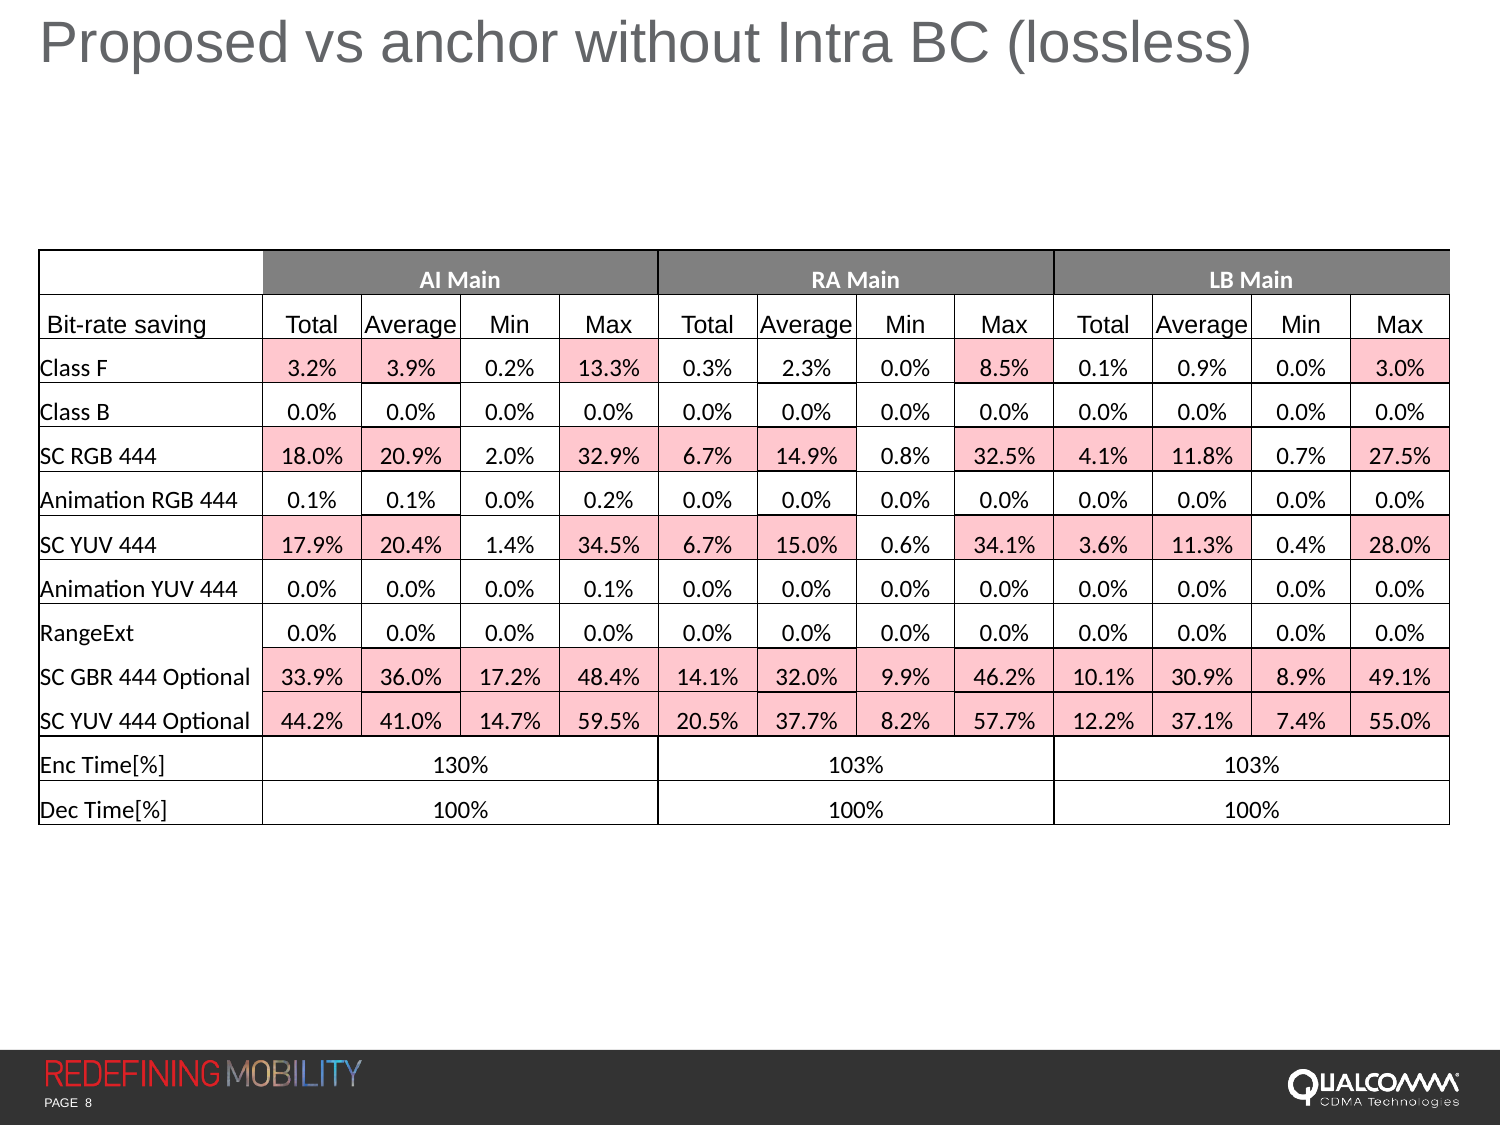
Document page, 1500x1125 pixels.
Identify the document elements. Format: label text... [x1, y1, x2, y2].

table_cell 0.0% [263, 383, 361, 426]
table_cell 33.9% [263, 648, 361, 691]
table_cell Animation YUV 444 [40, 560, 262, 603]
table_cell 0.0% [857, 560, 954, 603]
table_cell 0.0% [1351, 384, 1449, 426]
table_cell 0.0% [560, 383, 658, 426]
table_cell 28.0% [1351, 516, 1449, 559]
table_cell 15.0% [758, 516, 856, 559]
table_cell Total [659, 295, 757, 338]
table_cell 0.0% [758, 472, 856, 514]
table_cell 0.0% [461, 604, 559, 647]
table_cell 103% [659, 737, 1053, 780]
table_cell 100% [263, 781, 657, 824]
table_cell 0.0% [1252, 604, 1350, 647]
table_cell 0.0% [1252, 560, 1350, 603]
table_cell 3.9% [362, 339, 460, 382]
table_cell 0.0% [461, 472, 559, 515]
table_cell 11.3% [1153, 516, 1251, 559]
table_cell 37.7% [758, 693, 856, 735]
table_cell 0.8% [857, 427, 954, 471]
table_cell 0.0% [1153, 604, 1251, 647]
table_cell 8.5% [955, 339, 1053, 382]
table_cell 34.1% [955, 516, 1053, 559]
table_cell 59.5% [560, 692, 658, 735]
table_cell 0.0% [1054, 604, 1152, 647]
table_cell Average [362, 295, 460, 338]
table_cell 0.0% [1153, 384, 1251, 426]
table_cell 0.0% [263, 604, 361, 647]
table_cell 0.0% [1252, 339, 1350, 382]
table_cell 20.5% [659, 692, 757, 735]
title Proposed vs anchor without Intra BC (lossless) [24, 0, 1458, 93]
table_cell 17.2% [461, 648, 559, 691]
table_cell 0.0% [362, 604, 460, 647]
table_cell 10.1% [1054, 649, 1152, 691]
table_cell 49.1% [1351, 649, 1449, 691]
table_cell 14.7% [461, 692, 559, 735]
table_cell Max [560, 295, 658, 338]
table_cell 32.9% [560, 427, 658, 471]
table_cell 0.6% [857, 516, 954, 559]
table_cell 0.0% [659, 560, 757, 603]
table_cell Average [1153, 295, 1251, 338]
table_cell 0.0% [857, 604, 954, 647]
table_cell 0.2% [560, 472, 658, 515]
table_cell 103% [1055, 737, 1449, 780]
table_cell 0.0% [659, 472, 757, 515]
table_cell Max [955, 295, 1053, 338]
table_cell 6.7% [659, 427, 757, 471]
table_cell Max [1351, 295, 1449, 338]
table_cell 130% [263, 737, 657, 780]
table_cell 6.7% [659, 516, 757, 559]
table_cell 13.3% [560, 339, 658, 382]
table_cell 0.0% [1153, 560, 1251, 603]
table_cell 0.0% [461, 560, 559, 603]
table_cell SC RGB 444 [40, 427, 262, 471]
table_cell Bit-rate saving [40, 295, 262, 338]
table_cell 0.0% [758, 560, 856, 603]
table_cell 0.0% [659, 383, 757, 426]
table_cell 0.0% [1252, 472, 1350, 514]
table_cell 0.0% [461, 383, 559, 426]
table_cell 48.4% [560, 648, 658, 691]
table_cell 0.0% [1252, 384, 1350, 426]
table_cell 20.9% [362, 428, 460, 470]
table_cell 3.2% [263, 339, 361, 382]
table_cell 0.1% [1054, 339, 1152, 382]
table_cell Class F [40, 339, 262, 382]
table_cell 18.0% [263, 427, 361, 471]
table_cell 0.3% [659, 339, 757, 382]
table_cell 0.0% [857, 339, 954, 382]
table_cell 0.0% [1351, 604, 1449, 647]
table_cell 0.0% [955, 560, 1053, 603]
table_cell Total [263, 295, 361, 338]
table_cell 0.0% [955, 604, 1053, 647]
table_cell Dec Time[%] [40, 781, 262, 824]
table_cell 34.5% [560, 516, 658, 559]
table_cell 0.1% [263, 472, 361, 515]
table_cell 0.0% [1153, 472, 1251, 514]
table_cell 36.0% [362, 649, 460, 691]
table_cell 0.0% [955, 472, 1053, 514]
table_cell 7.4% [1252, 693, 1350, 735]
table_cell Min [857, 295, 954, 338]
table_cell 0.0% [758, 384, 856, 426]
table_cell 0.7% [1252, 428, 1350, 470]
table_cell 4.1% [1054, 428, 1152, 470]
table_cell 8.9% [1252, 649, 1350, 691]
table_cell 30.9% [1153, 649, 1251, 691]
table_cell 0.0% [362, 384, 460, 426]
table_cell 0.0% [1054, 384, 1152, 426]
table_cell 100% [1055, 781, 1449, 824]
table_header [40, 251, 263, 294]
table_cell 0.0% [263, 560, 361, 603]
table_header LB Main [1055, 251, 1450, 294]
table_cell 2.3% [758, 339, 856, 382]
table_cell 44.2% [263, 692, 361, 735]
table_cell 27.5% [1351, 428, 1449, 470]
table_cell 0.2% [461, 339, 559, 382]
table_cell 46.2% [955, 649, 1053, 691]
table_cell 11.8% [1153, 428, 1251, 470]
table_cell 37.1% [1153, 693, 1251, 735]
table_cell 100% [659, 781, 1053, 824]
table_cell SC YUV 444 Optional [40, 692, 262, 735]
table_cell 0.1% [362, 472, 460, 514]
table_cell 17.9% [263, 516, 361, 559]
table_cell 14.1% [659, 648, 757, 691]
table_cell 0.0% [362, 560, 460, 603]
picture [1278, 1058, 1478, 1114]
table_cell 32.0% [758, 649, 856, 691]
table_cell SC YUV 444 [40, 516, 262, 559]
table_cell RangeExt [40, 604, 262, 648]
table_cell 32.5% [955, 428, 1053, 470]
table_cell SC GBR 444 Optional [40, 648, 262, 692]
table_cell Min [461, 295, 559, 338]
table_cell 0.0% [758, 604, 856, 647]
table_cell 0.0% [1054, 472, 1152, 514]
table_cell Class B [40, 383, 262, 426]
table_cell 12.2% [1054, 693, 1152, 735]
table_cell 55.0% [1351, 693, 1449, 735]
table_cell 0.0% [1054, 560, 1152, 603]
table_cell 9.9% [857, 648, 954, 691]
table_cell 0.0% [955, 384, 1053, 426]
table_cell 57.7% [955, 693, 1053, 735]
table_cell 0.0% [1351, 472, 1449, 514]
table_cell Total [1054, 295, 1152, 338]
table_cell Min [1252, 295, 1350, 338]
table_cell 3.0% [1351, 339, 1449, 382]
table_cell 0.0% [857, 383, 954, 426]
table_cell 0.0% [659, 604, 757, 647]
table_cell 8.2% [857, 692, 954, 735]
table_cell 0.4% [1252, 516, 1350, 559]
table_header AI Main [263, 251, 657, 294]
table_cell Average [758, 295, 856, 338]
table_cell 0.9% [1153, 339, 1251, 382]
table_header RA Main [659, 251, 1053, 294]
table_cell 20.4% [362, 516, 460, 559]
table_cell 2.0% [461, 427, 559, 471]
table_cell Enc Time[%] [40, 737, 262, 780]
picture [30, 1048, 372, 1099]
table_cell 0.0% [560, 604, 658, 647]
table_cell 0.0% [1351, 560, 1449, 603]
table_cell 3.6% [1054, 516, 1152, 559]
table_cell 0.1% [560, 560, 658, 603]
table_cell 0.0% [857, 472, 954, 515]
table_cell Animation RGB 444 [40, 472, 262, 515]
table_cell 1.4% [461, 516, 559, 559]
table_cell 14.9% [758, 428, 856, 470]
table_cell 41.0% [362, 693, 460, 735]
